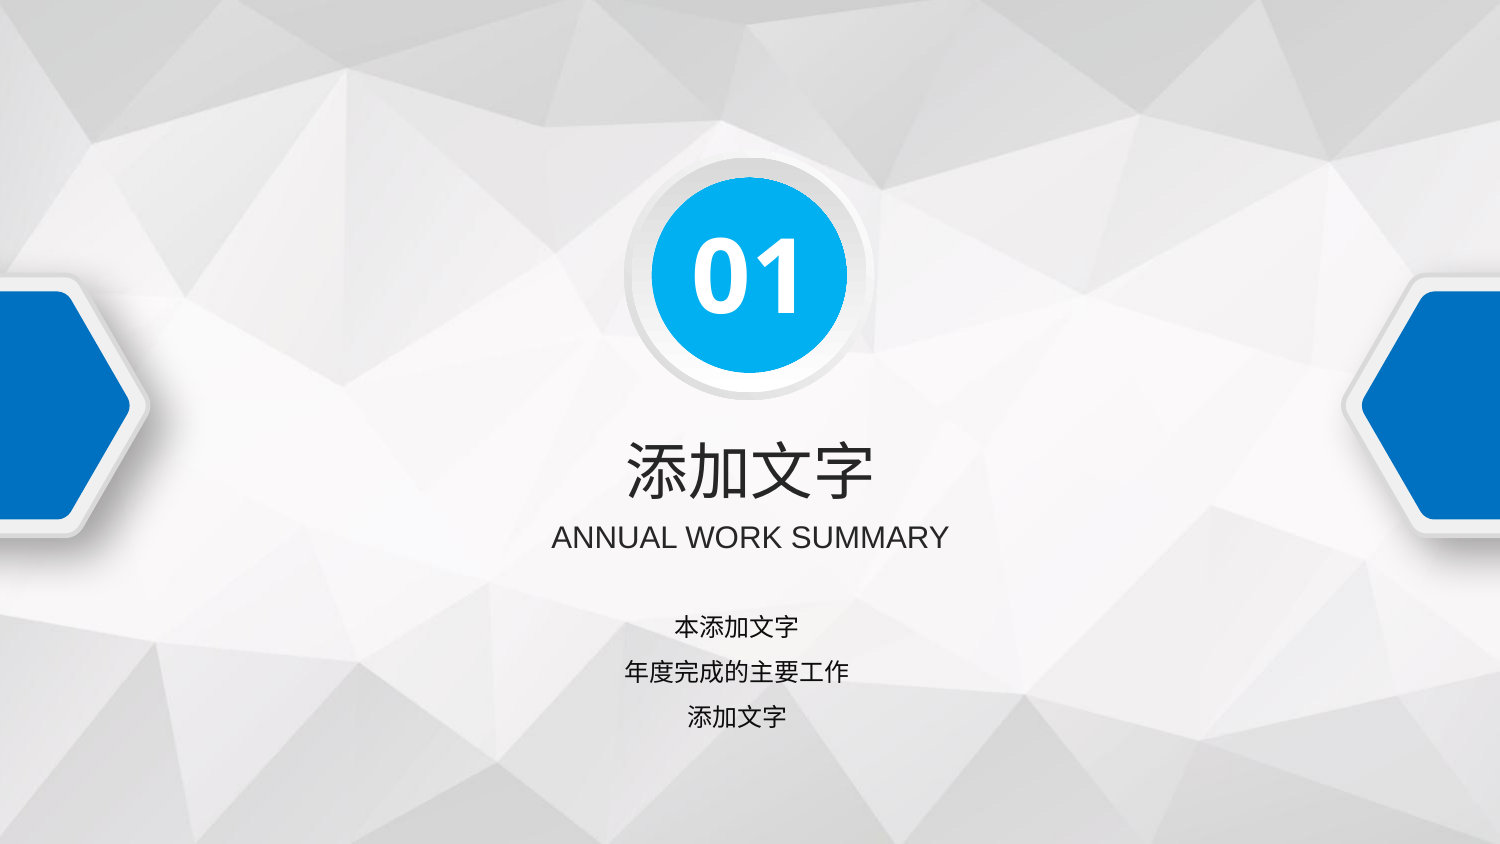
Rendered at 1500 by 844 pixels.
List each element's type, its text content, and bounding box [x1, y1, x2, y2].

text_box ANNUAL WORK SUMMARY [522, 504, 980, 567]
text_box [1342, 274, 1500, 537]
text_box 添加文字 [503, 421, 998, 517]
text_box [0, 274, 150, 537]
text_box 本添加文字 年度完成的主要工作 添加文字 [537, 589, 938, 739]
picture [0, 0, 1500, 844]
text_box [619, 149, 883, 401]
